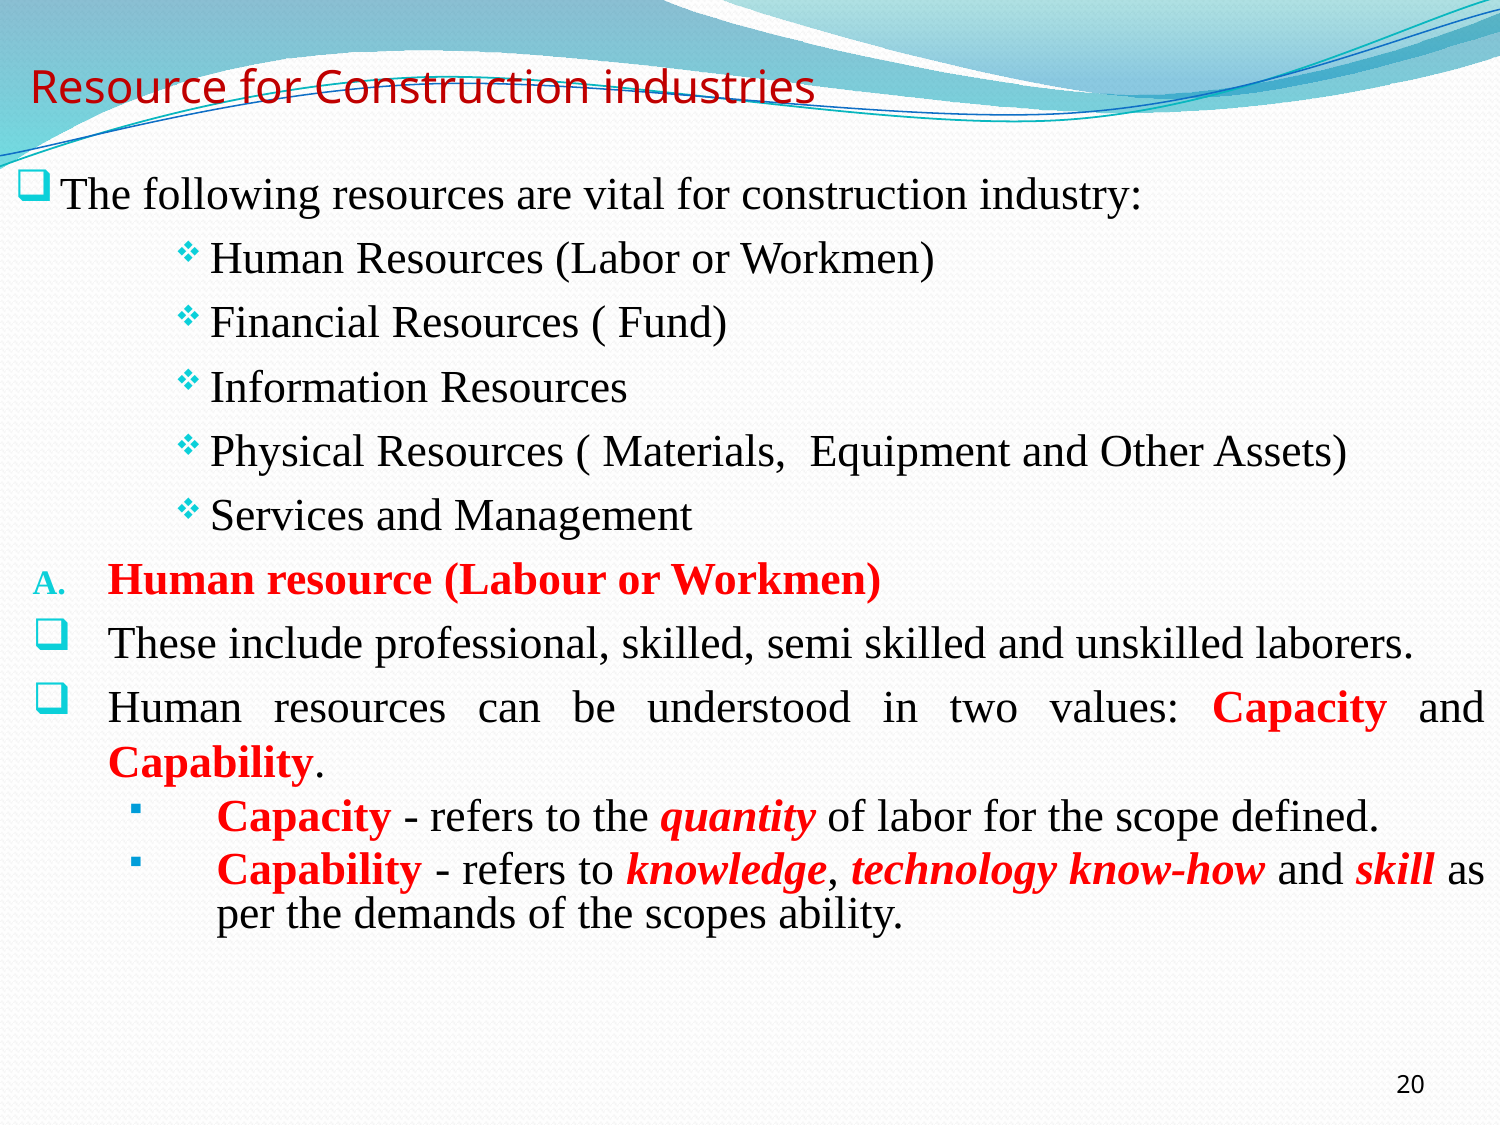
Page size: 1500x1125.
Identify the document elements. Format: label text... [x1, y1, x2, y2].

list The following resources are vital for construction industry: Human Resources (Labor or Workmen) Financial Resources ( Fund) Information Resources Physical Resources ( Materials, Equipment and Other Assets) Services and Management Human resource (Labour or Workmen) These include professional, skilled, semi skilled and unskilled laborers. Human resources can be understood in two values: Capacity and Capability. Capacity - refers to the quantity of labor for the scope defined. Capability - refers to knowledge, technology know-how and skill as per the demands of the scopes ability. [0, 156, 1500, 1083]
slide_number 20 [1299, 1042, 1425, 1103]
title Resource for Construction industries [17, 19, 1483, 113]
